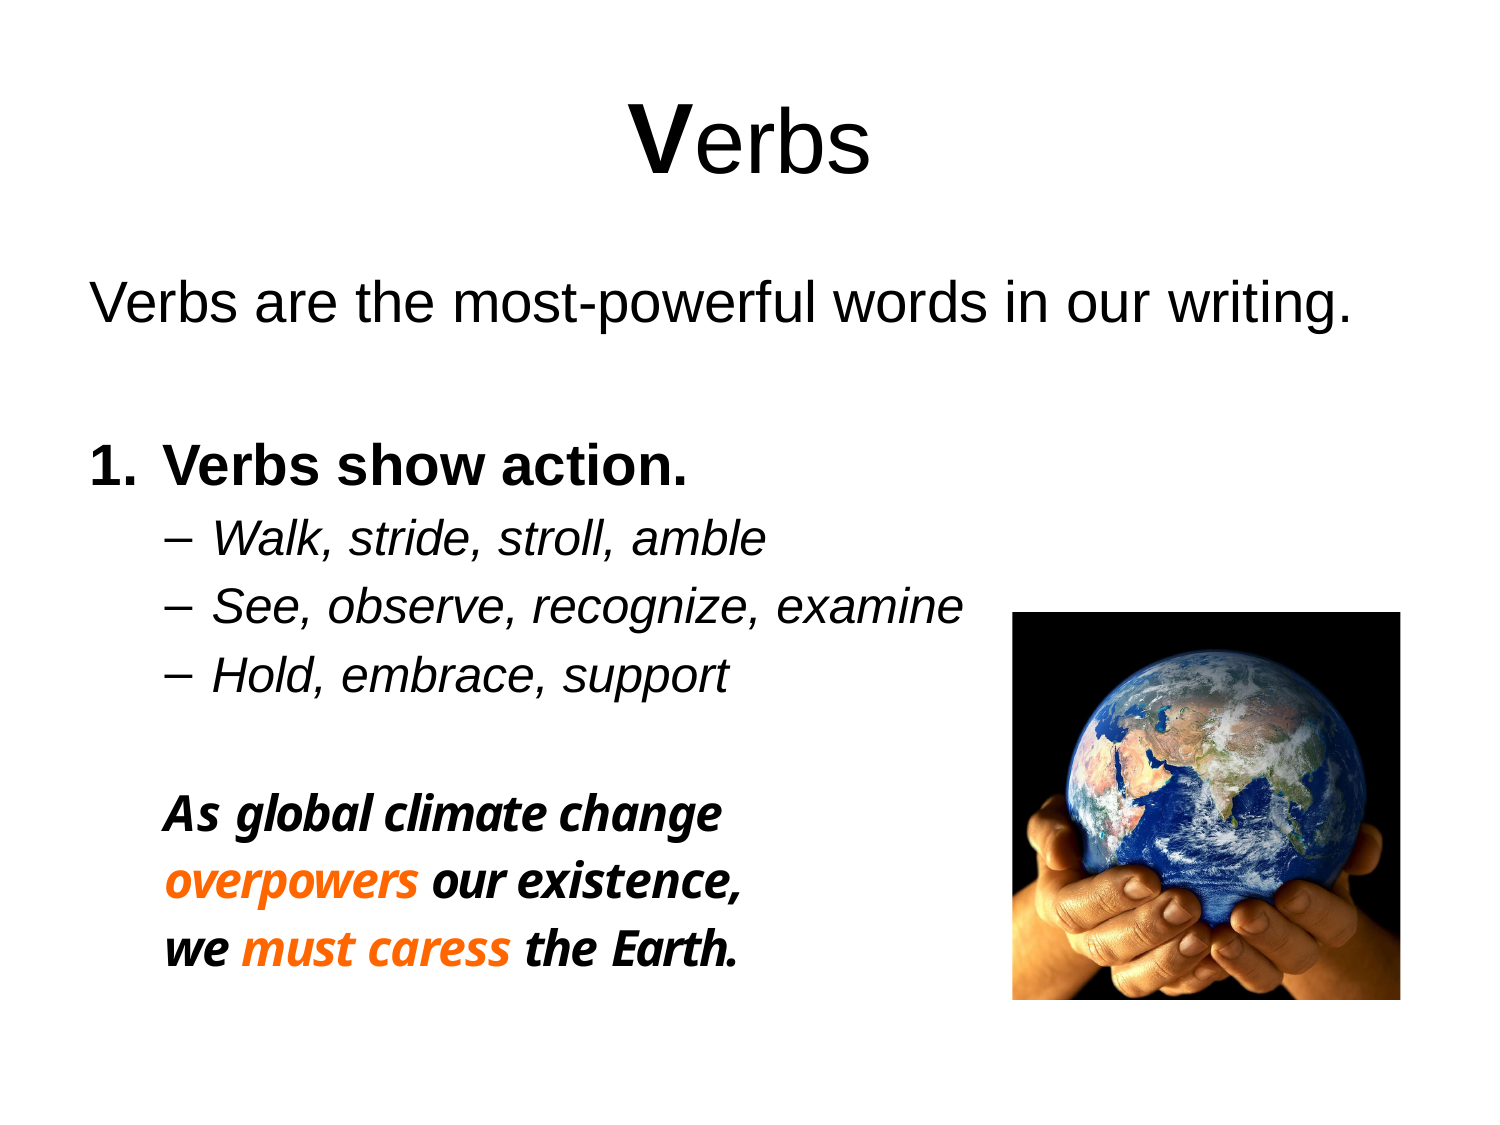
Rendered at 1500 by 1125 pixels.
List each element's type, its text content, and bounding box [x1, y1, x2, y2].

title Verbs [625, 71, 875, 262]
text_box [1012, 612, 1401, 1000]
text_box Verbs are the most-powerful words in our writing. Verbs show action. Walk, stride, stroll, amble See, observe, recognize, examine Hold, embrace, support As global climate change overpowers our existence, we must caress the Earth. [87, 262, 1362, 977]
